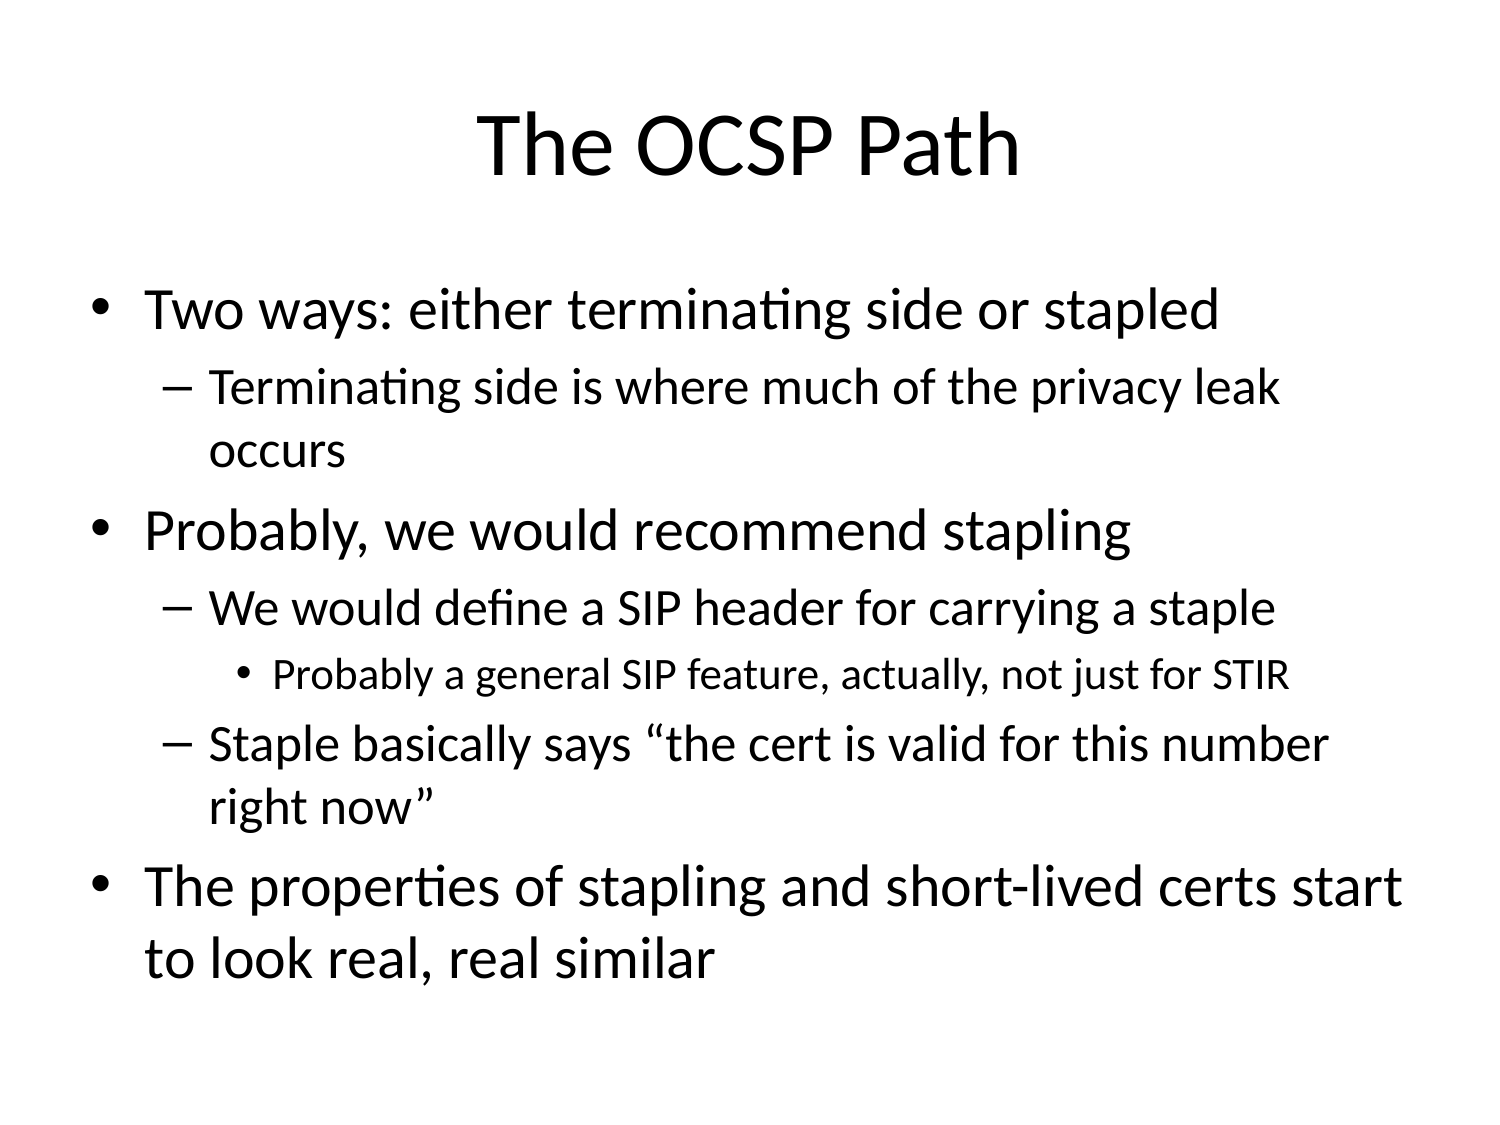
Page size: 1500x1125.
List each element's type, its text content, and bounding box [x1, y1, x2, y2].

list Two ways: either terminating side or stapled Terminating side is where much of the privacy leak occurs Probably, we would recommend stapling We would define a SIP header for carrying a staple Probably a general SIP feature, actually, not just for STIR Staple basically says “the cert is valid for this number right now” The properties of stapling and short-lived certs start to look real, real similar [75, 262, 1425, 1005]
title The OCSP Path [75, 45, 1425, 233]
